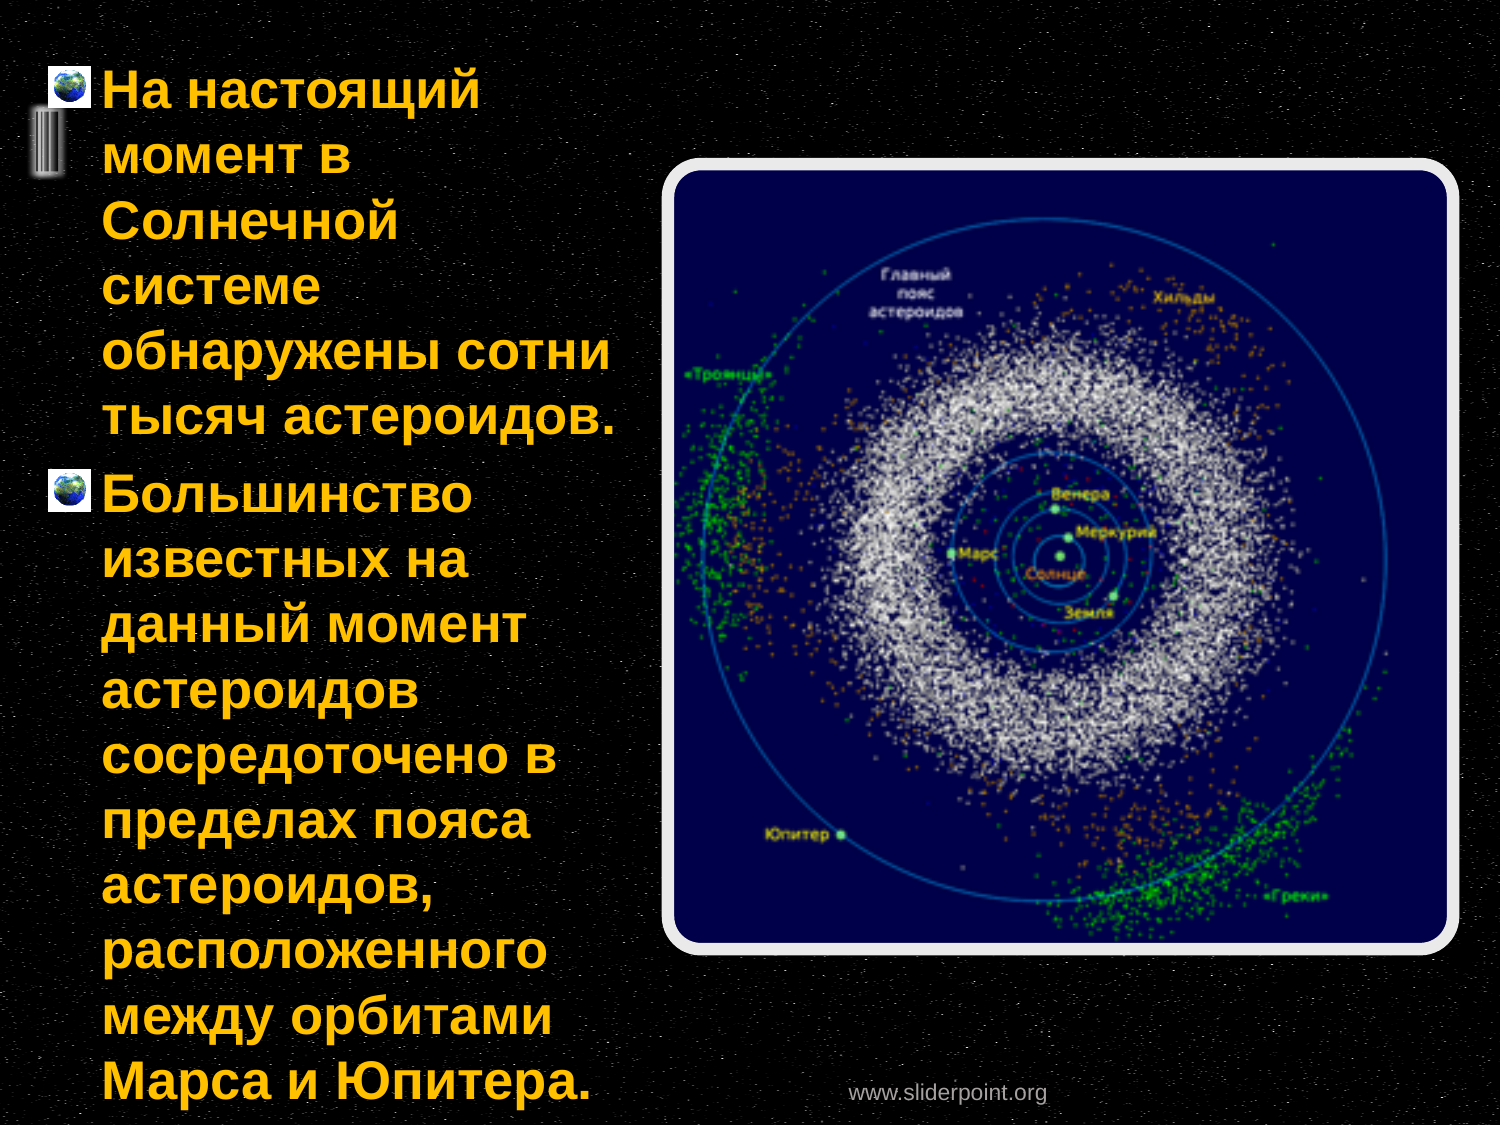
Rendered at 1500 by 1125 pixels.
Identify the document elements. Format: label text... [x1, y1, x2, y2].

picture [0, 0, 1500, 1125]
picture [48, 66, 91, 108]
footer www.sliderpoint.org [150, 1052, 1063, 1113]
picture [48, 469, 91, 512]
list На настоящий момент в Солнечной системе обнаружены сотни тысяч астероидов. Большинство известных на данный момент астероидов сосредоточено в пределах пояса астероидов, расположенного между орбитами Марса и Юпитера. [23, 46, 645, 1125]
